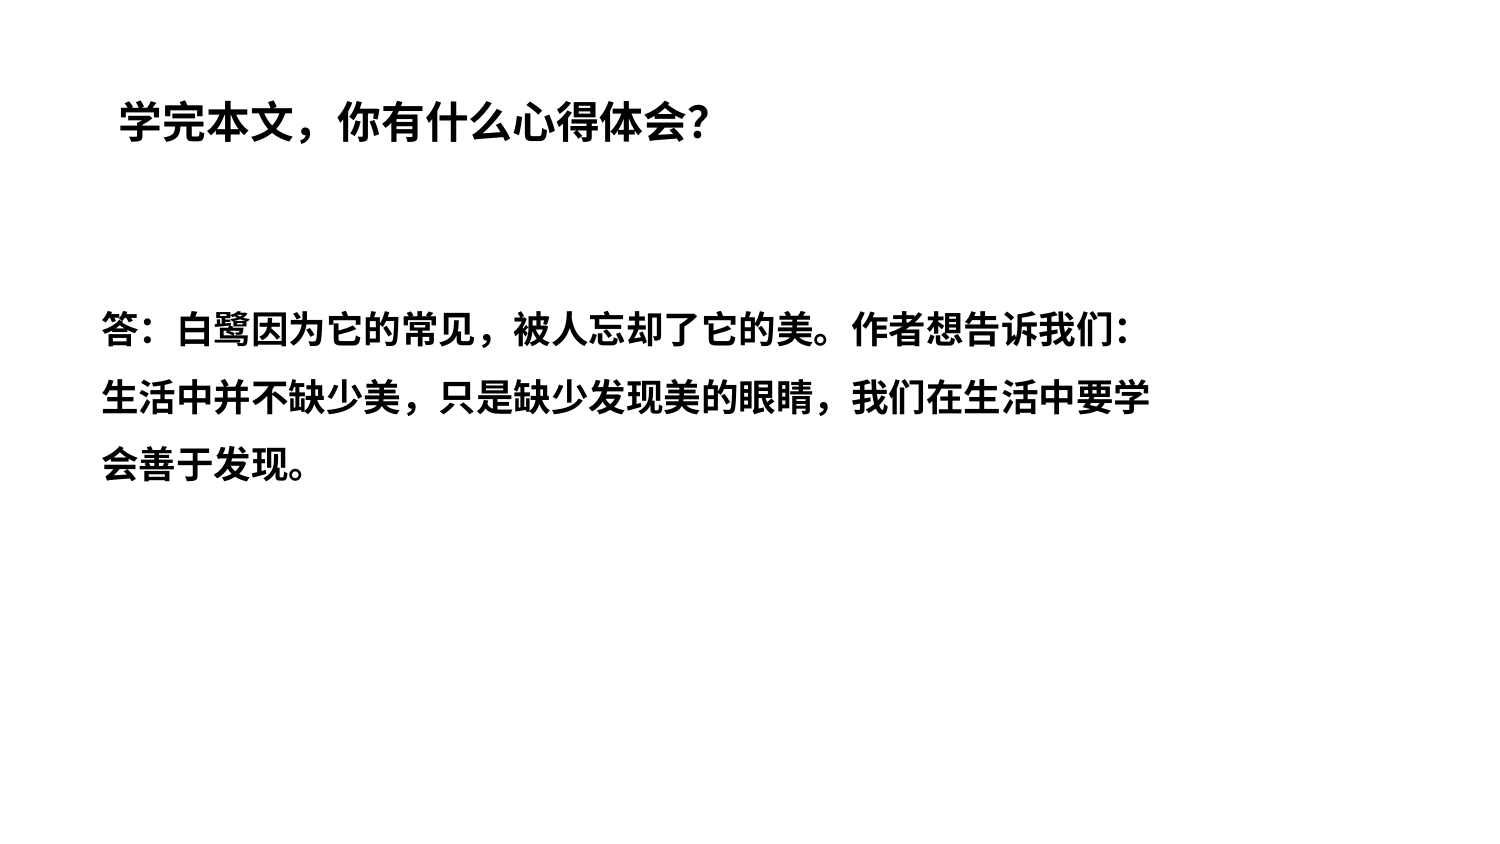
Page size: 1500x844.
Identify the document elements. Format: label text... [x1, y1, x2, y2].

text_box 答：白鹭因为它的常见，被人忘却了它的美。作者想告诉我们：生活中并不缺少美，只是缺少发现美的眼睛，我们在生活中要学会善于发现。 [89, 278, 1166, 492]
text_box 学完本文，你有什么心得体会？ [66, 89, 1006, 154]
